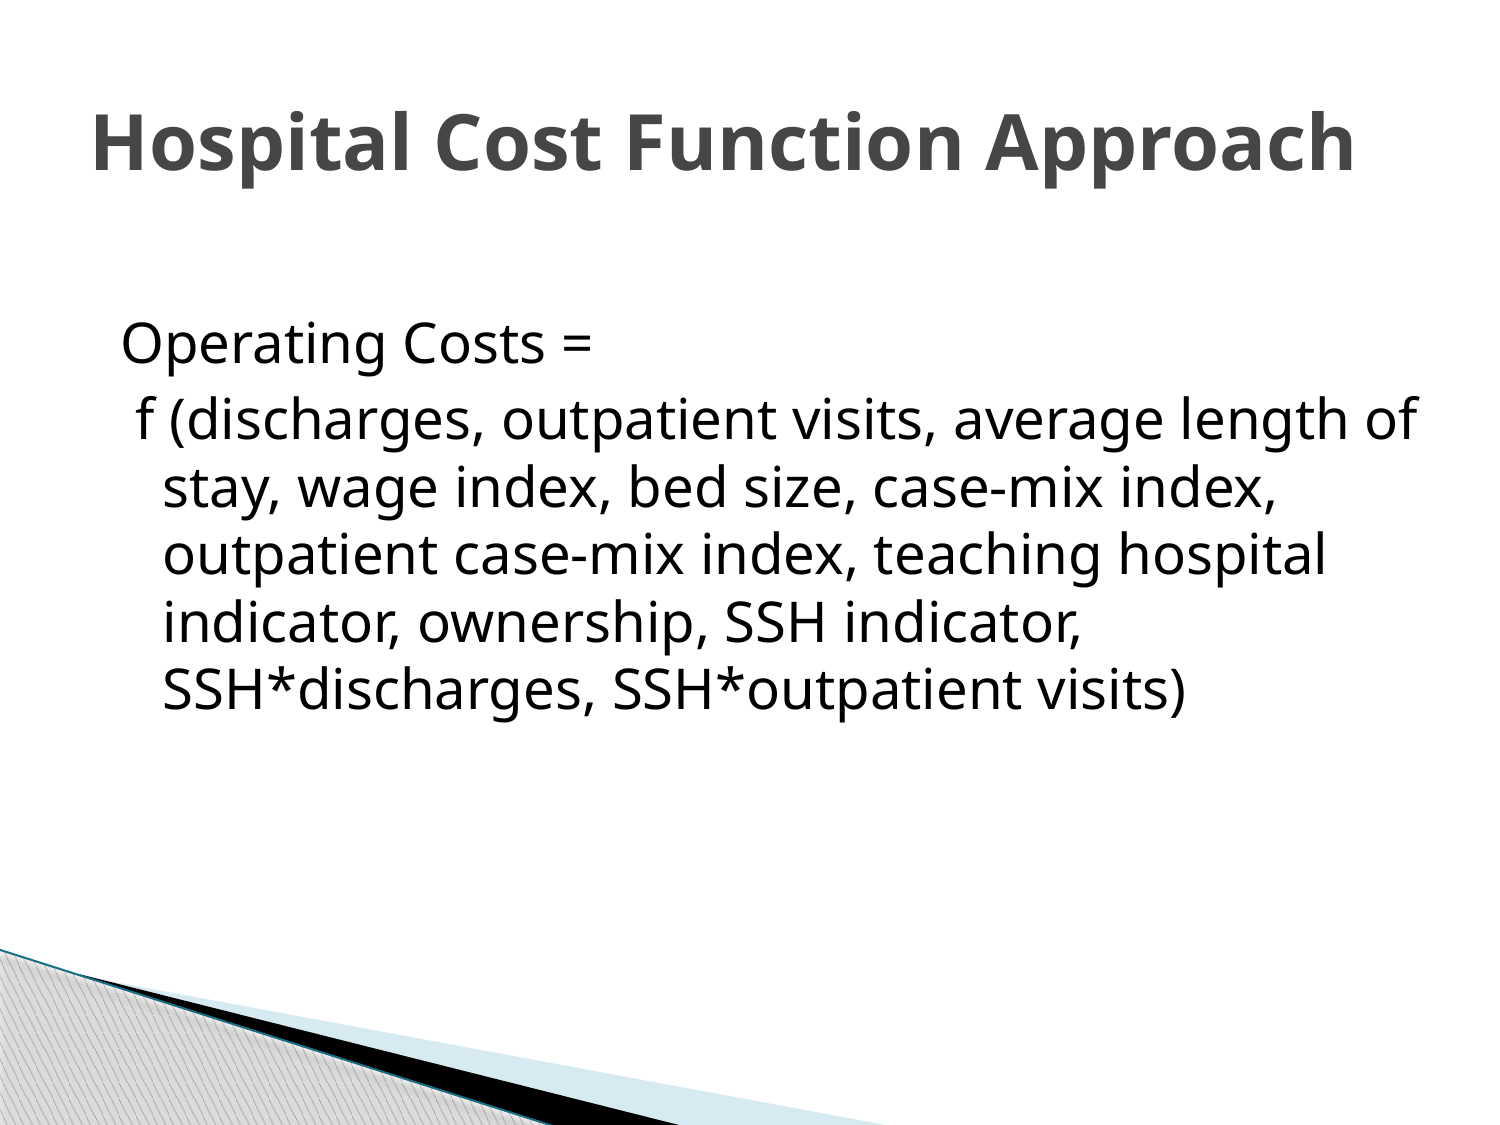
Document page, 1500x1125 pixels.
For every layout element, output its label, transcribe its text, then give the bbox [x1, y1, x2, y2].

list Operating Costs = f (discharges, outpatient visits, average length of stay, wage index, bed size, case-mix index, outpatient case-mix index, teaching hospital indicator, ownership, SSH indicator, SSH*discharges, SSH*outpatient visits) [87, 299, 1438, 782]
title Hospital Cost Function Approach [75, 45, 1425, 233]
